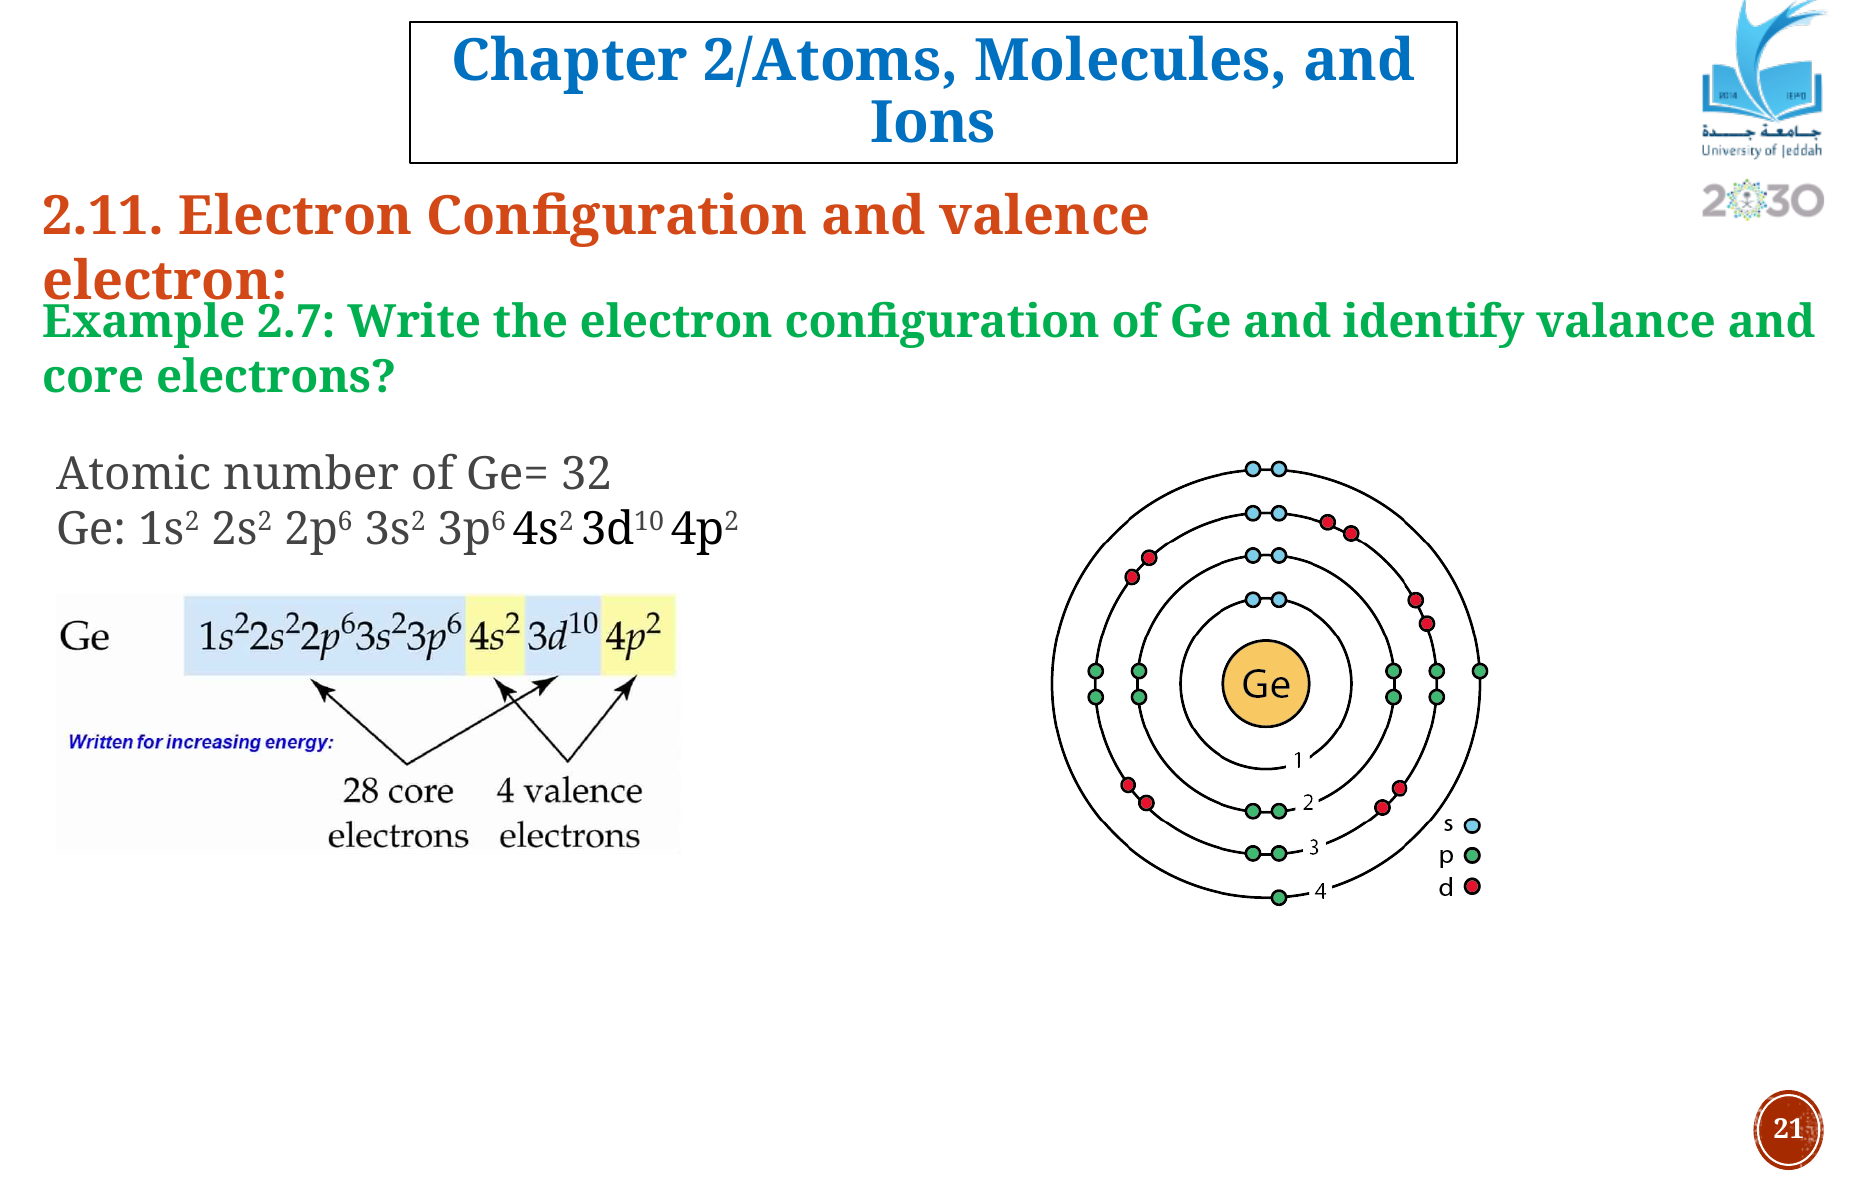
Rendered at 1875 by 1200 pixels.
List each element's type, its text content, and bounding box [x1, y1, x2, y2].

picture [1681, 0, 1846, 227]
picture [1036, 449, 1497, 915]
text_box 2.11. Electron Configuration and valence electron: [26, 173, 1229, 319]
picture [56, 593, 682, 854]
text_box Atomic number of Ge= 32 Ge: 1s2 2s2 2p6 3s2 3p6 4s2 3d10 4p2 [41, 436, 979, 561]
text_box Example 2.7: Write the electron configuration of Ge and identify valance and core electrons? [27, 284, 1832, 409]
text_box Chapter 2/Atoms, Molecules, and Ions [409, 21, 1458, 164]
slide_number 21 [1739, 1097, 1838, 1162]
